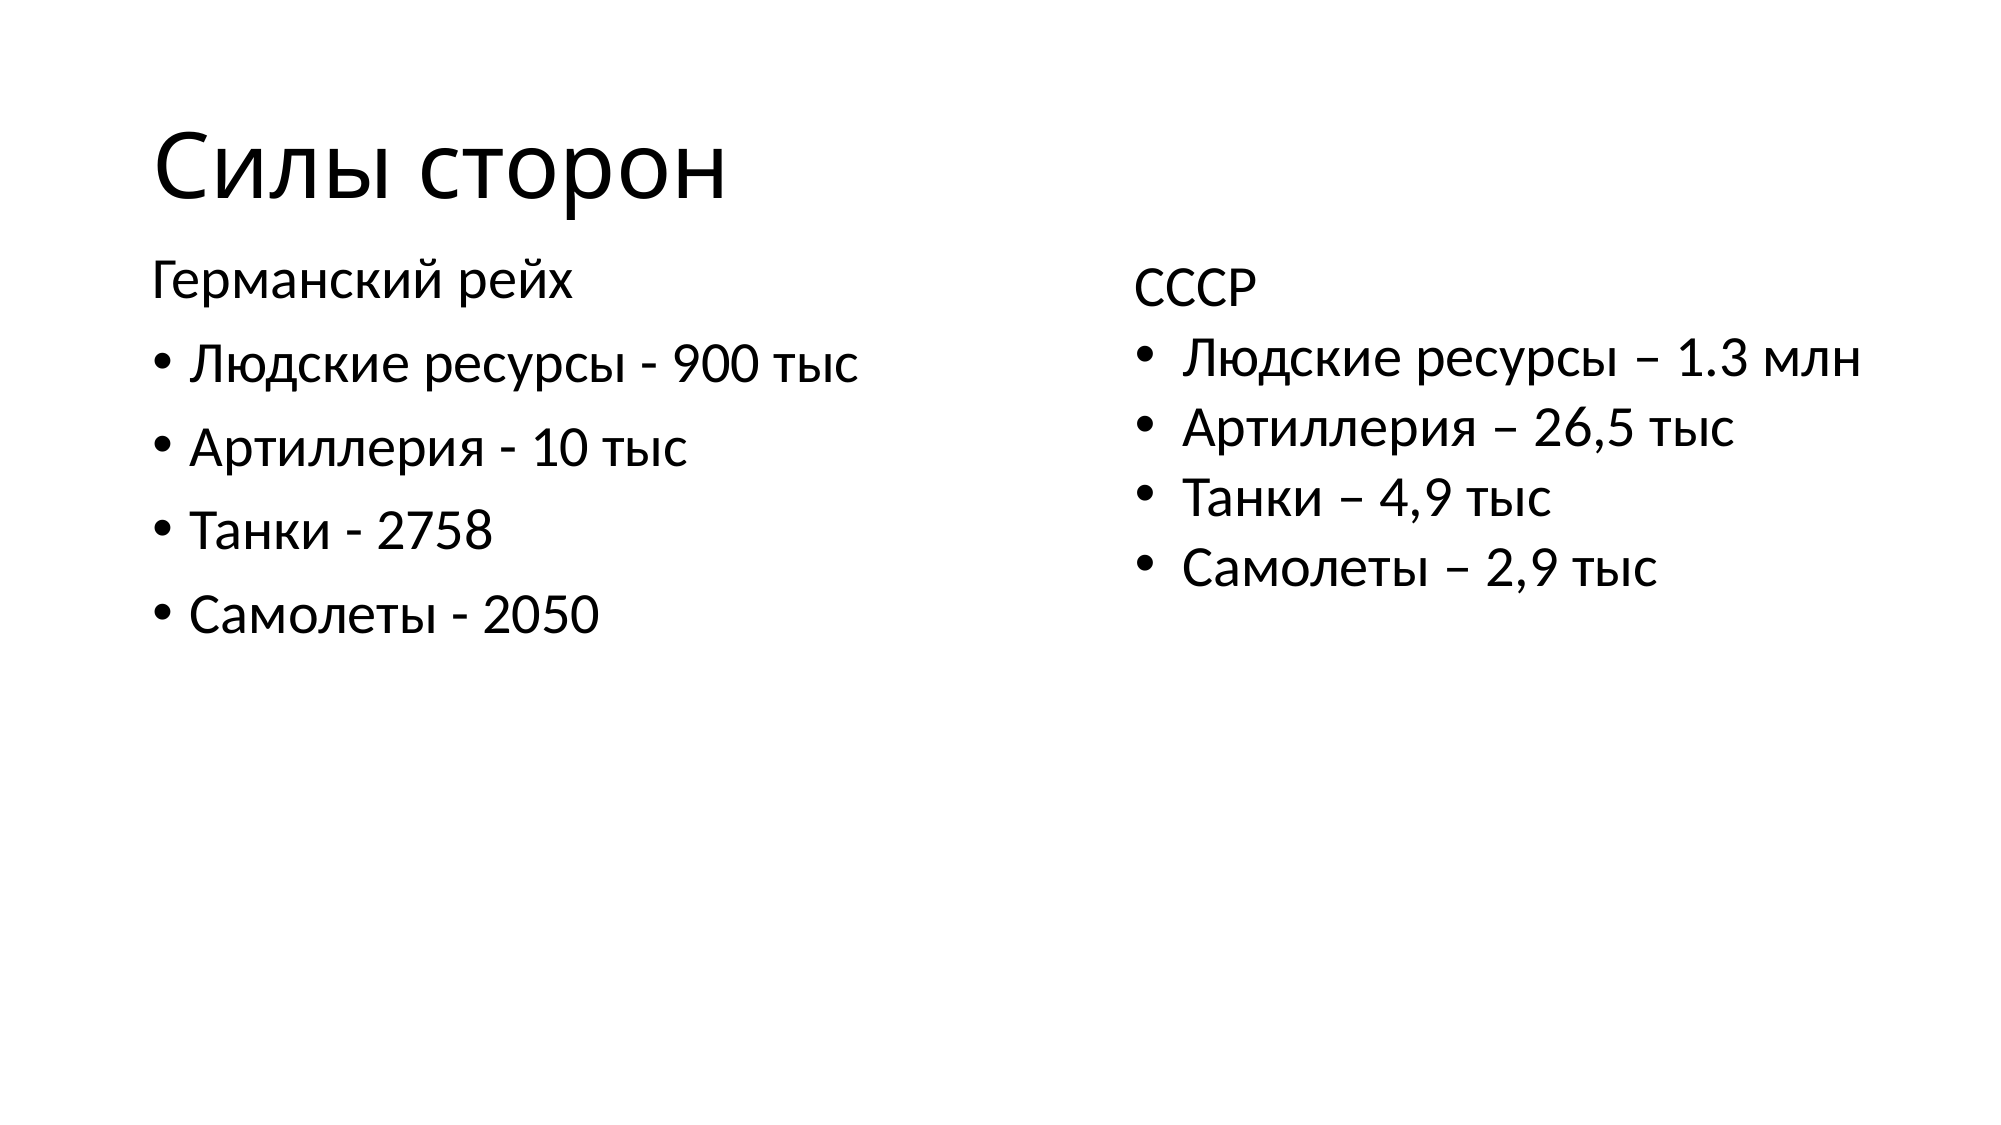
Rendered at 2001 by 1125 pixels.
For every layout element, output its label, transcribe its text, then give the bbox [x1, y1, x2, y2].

list Германский рейх Людские ресурсы - 900 тыс Артиллерия - 10 тыс Танки - 2758 Самолеты - 2050 [137, 240, 1000, 1066]
text_box СССР Людские ресурсы – 1.3 млн Артиллерия – 26,5 тыс Танки – 4,9 тыс Самолеты – 2,9 тыс [1120, 240, 1923, 696]
title Силы сторон [137, 59, 1863, 278]
